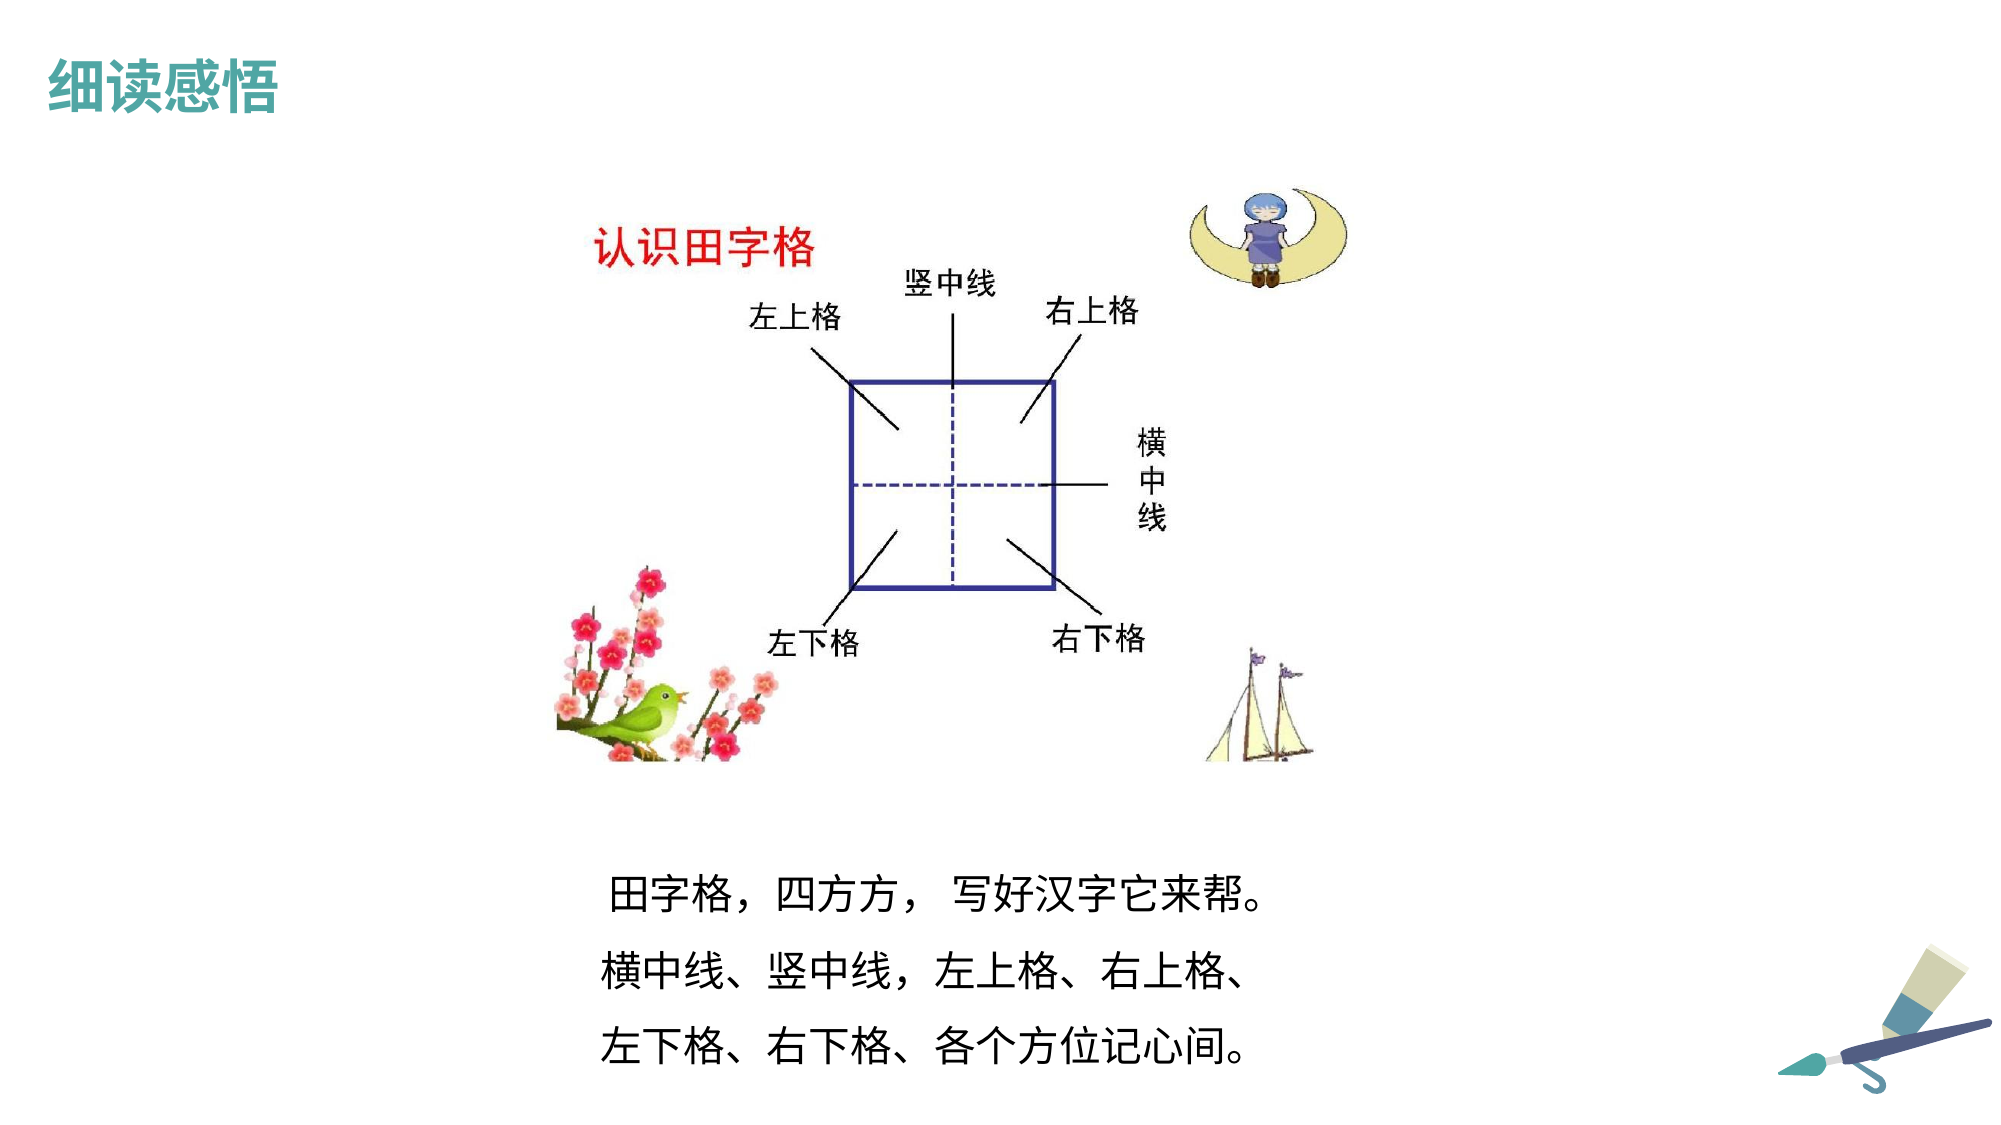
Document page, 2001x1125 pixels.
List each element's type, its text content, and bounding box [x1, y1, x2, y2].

text_box 田字格，四方方， 写好汉字它来帮。 横中线、竖中线，左上格、右上格、 左下格、右下格、各个方位记心间。 [547, 822, 1414, 1077]
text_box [1811, 945, 1974, 1125]
picture [547, 160, 1372, 785]
text_box 细读感悟 [32, 42, 295, 128]
